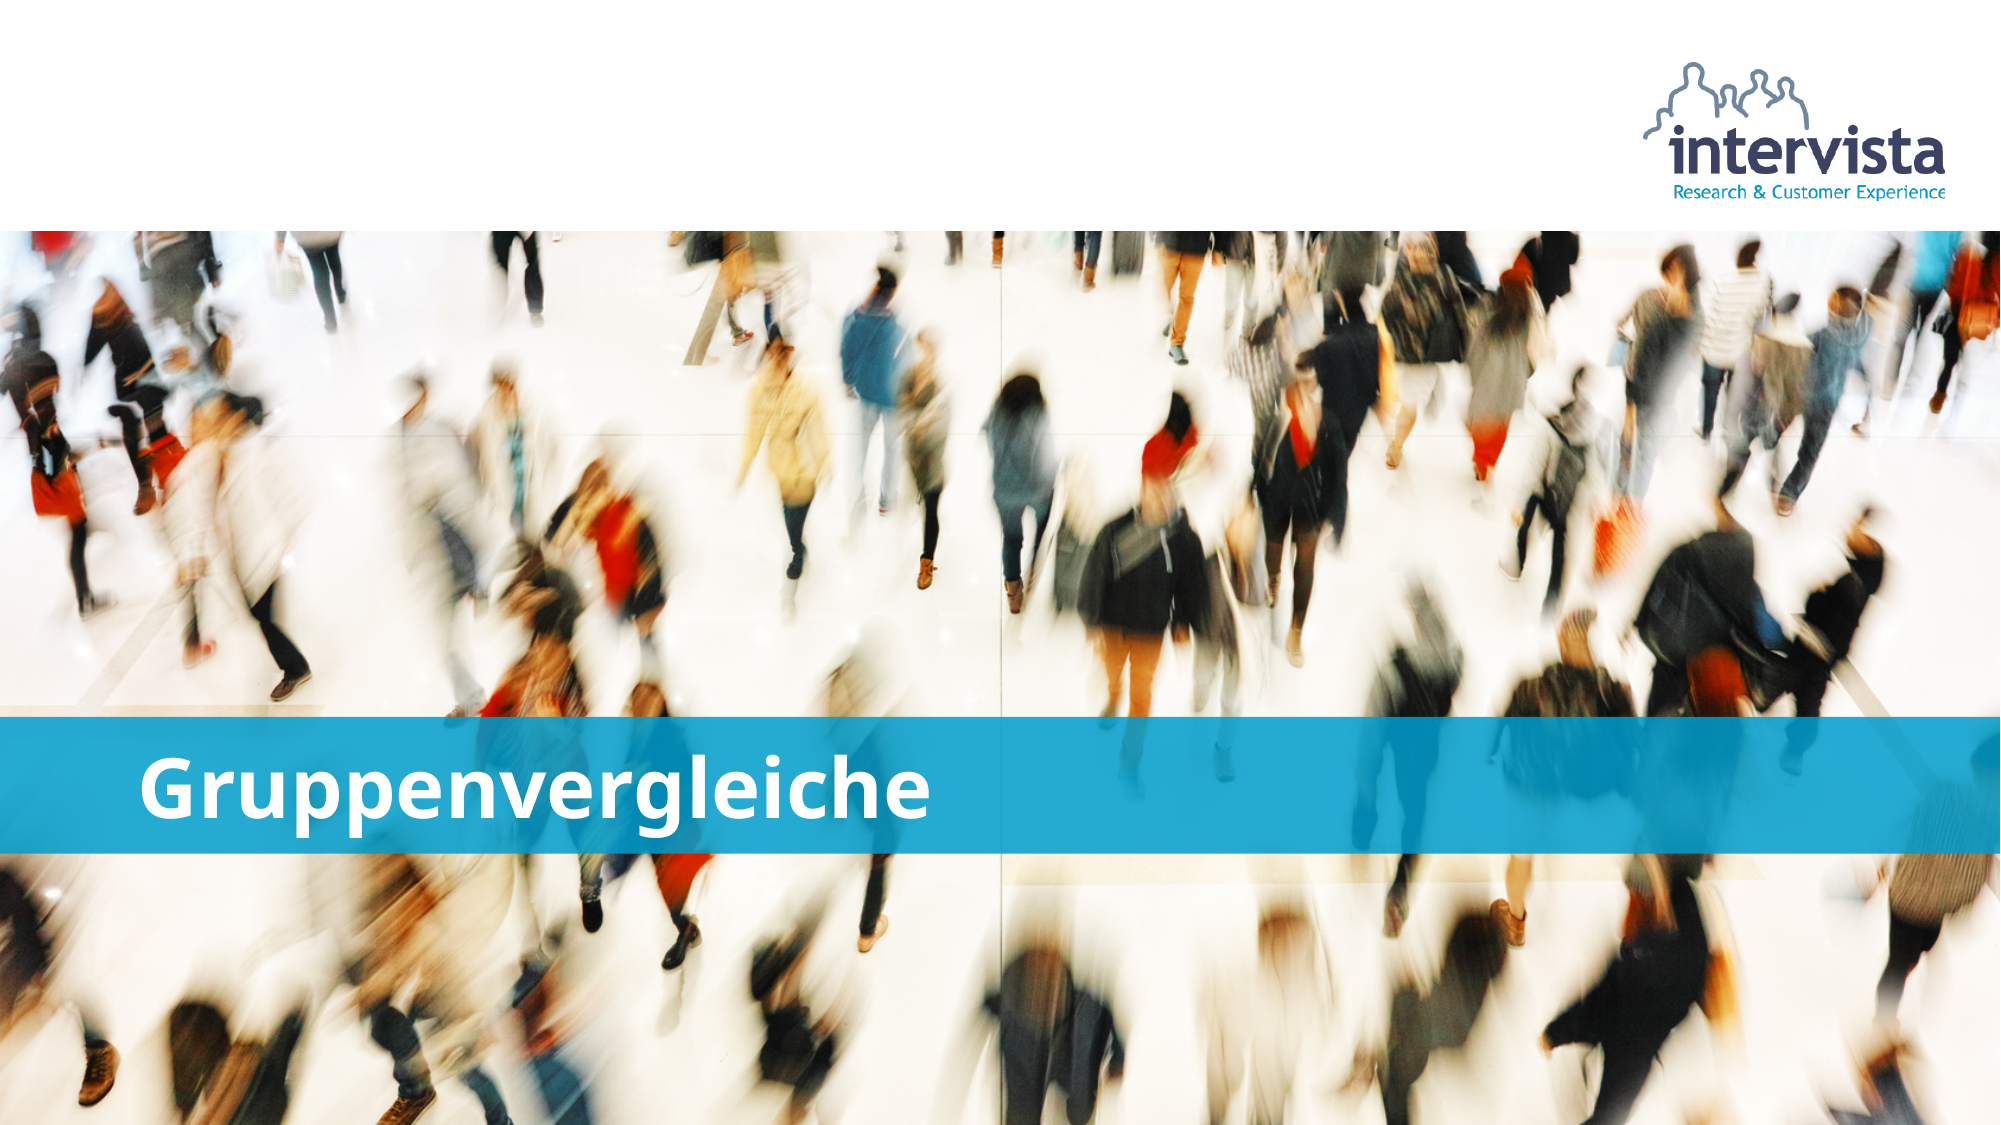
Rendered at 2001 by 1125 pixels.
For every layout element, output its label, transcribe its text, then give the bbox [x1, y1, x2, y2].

list Gruppenvergleiche [0, 716, 2000, 854]
picture [0, 231, 2000, 716]
picture [0, 854, 2000, 1125]
